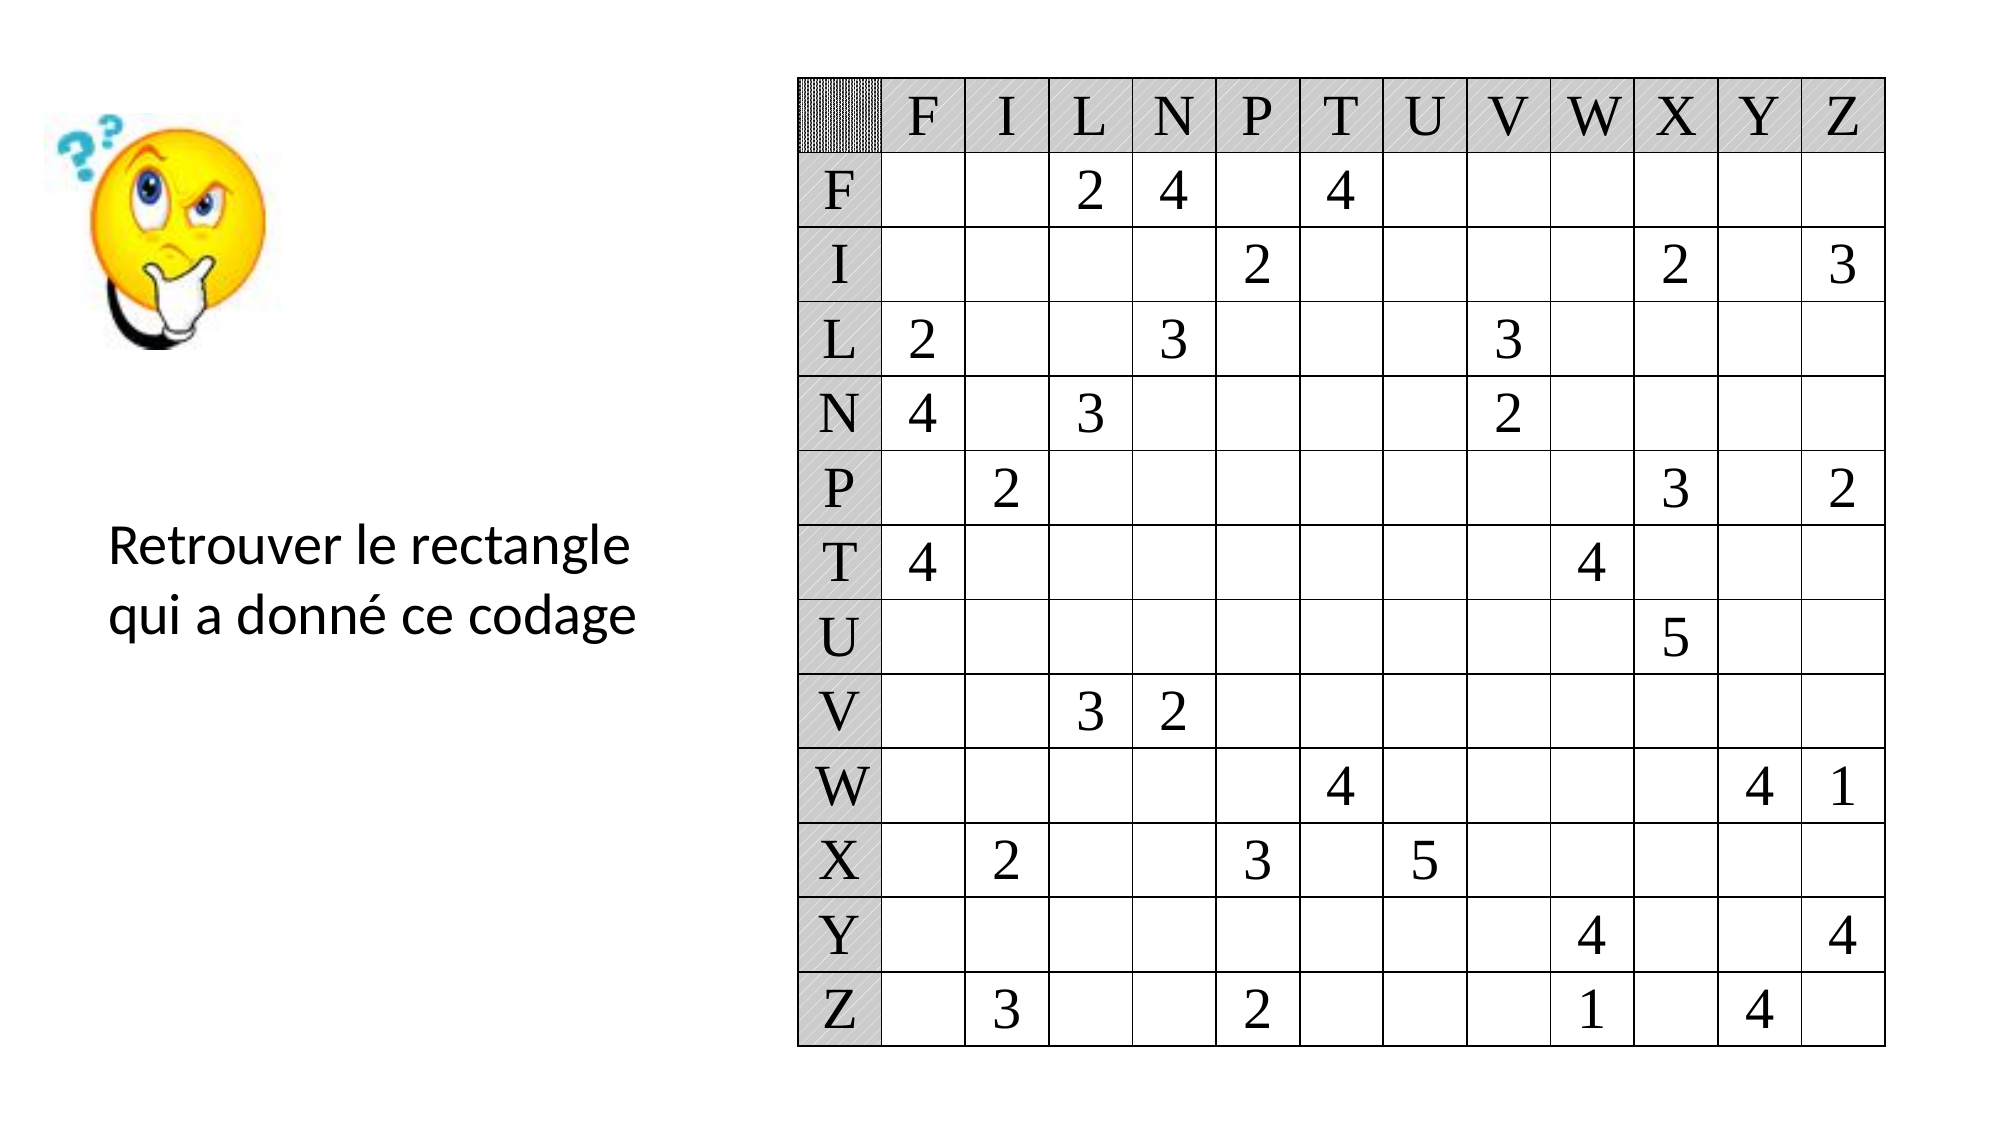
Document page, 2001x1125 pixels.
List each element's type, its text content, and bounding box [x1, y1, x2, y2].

table_cell [1133, 824, 1215, 896]
table_cell 2 [1802, 451, 1884, 524]
table_cell 3 [1050, 675, 1132, 747]
table_cell 2 [882, 302, 964, 375]
table_header I [966, 79, 1048, 152]
table_cell W [799, 749, 881, 822]
table_cell 3 [1050, 377, 1132, 450]
table_cell X [799, 824, 881, 896]
table_cell [1217, 302, 1299, 375]
table_cell [1301, 302, 1382, 375]
table_cell [1133, 526, 1215, 599]
table_cell 2 [966, 824, 1048, 896]
table_cell [882, 228, 964, 301]
table_cell [966, 898, 1048, 971]
table_cell [1384, 600, 1466, 673]
table_cell 4 [1719, 749, 1801, 822]
table_cell [966, 526, 1048, 599]
table_cell [1551, 451, 1633, 524]
table_cell [1635, 675, 1717, 747]
table_cell [1551, 600, 1633, 673]
table_cell V [799, 675, 881, 747]
table_cell [1635, 526, 1717, 599]
table_cell [1635, 302, 1717, 375]
table_cell [1551, 153, 1633, 226]
table_cell 1 [1551, 973, 1633, 1045]
table_cell [966, 749, 1048, 822]
table_cell [882, 675, 964, 747]
table_cell 4 [1133, 153, 1215, 226]
table_cell [1551, 749, 1633, 822]
table_cell [1301, 898, 1382, 971]
table_cell [882, 824, 964, 896]
table_cell [1802, 973, 1884, 1045]
table_cell [882, 451, 964, 524]
table_cell [1384, 377, 1466, 450]
table_cell [1551, 824, 1633, 896]
table_cell [1217, 377, 1299, 450]
table_cell [1217, 675, 1299, 747]
table_cell [1050, 749, 1132, 822]
table_cell [1551, 377, 1633, 450]
table_cell [1301, 377, 1382, 450]
table_cell [1050, 451, 1132, 524]
table_cell [1551, 228, 1633, 301]
table_cell 5 [1635, 600, 1717, 673]
table_cell [1635, 749, 1717, 822]
table_cell [1050, 973, 1132, 1045]
table_cell 3 [1635, 451, 1717, 524]
table_cell [1719, 898, 1801, 971]
table_cell 3 [966, 973, 1048, 1045]
table_cell [1217, 451, 1299, 524]
table_cell [1635, 153, 1717, 226]
table_cell Y [799, 898, 881, 971]
table_cell [1551, 675, 1633, 747]
table_cell 2 [966, 451, 1048, 524]
table_cell [1384, 973, 1466, 1045]
table_cell [1635, 824, 1717, 896]
table_cell [1468, 898, 1550, 971]
table_cell [1384, 228, 1466, 301]
picture [44, 113, 281, 350]
table_cell F [799, 153, 881, 226]
table_cell [1133, 749, 1215, 822]
table_header V [1468, 79, 1550, 152]
table_cell [1719, 526, 1801, 599]
table_cell 2 [1050, 153, 1132, 226]
table_cell [1802, 600, 1884, 673]
table_cell [1719, 451, 1801, 524]
table_cell [1468, 526, 1550, 599]
table_cell [966, 377, 1048, 450]
table_cell [1133, 377, 1215, 450]
table_cell [1719, 377, 1801, 450]
table_cell [1133, 973, 1215, 1045]
table_cell [966, 302, 1048, 375]
table_cell Z [799, 973, 881, 1045]
table_cell 2 [1635, 228, 1717, 301]
table_cell [1468, 675, 1550, 747]
table_cell I [799, 228, 881, 301]
table_cell [1802, 153, 1884, 226]
table_cell U [799, 600, 881, 673]
table_cell [1050, 228, 1132, 301]
table_cell [1133, 228, 1215, 301]
table_cell [1468, 451, 1550, 524]
table_cell [1719, 600, 1801, 673]
table_header Z [1802, 79, 1884, 152]
table_cell [1719, 824, 1801, 896]
table_cell [1551, 302, 1633, 375]
table_cell [882, 898, 964, 971]
table_cell [966, 228, 1048, 301]
table_cell [1217, 898, 1299, 971]
table_cell [1802, 675, 1884, 747]
table_cell [1719, 675, 1801, 747]
table_cell [1468, 153, 1550, 226]
table_cell [1217, 526, 1299, 599]
table_cell [1050, 898, 1132, 971]
table_cell 1 [1802, 749, 1884, 822]
table_cell [882, 749, 964, 822]
table_cell 2 [1468, 377, 1550, 450]
table_cell [882, 153, 964, 226]
table_cell 4 [1551, 526, 1633, 599]
table_header P [1217, 79, 1299, 152]
table_cell [882, 600, 964, 673]
text_box Retrouver le rectangle qui a donné ce codage [93, 498, 690, 654]
table_cell [1133, 600, 1215, 673]
table_cell [1384, 675, 1466, 747]
table_cell [1050, 600, 1132, 673]
table_cell [1301, 675, 1382, 747]
table_cell 4 [882, 377, 964, 450]
table_header T [1301, 79, 1382, 152]
table_cell 4 [1301, 749, 1382, 822]
table_cell [1635, 973, 1717, 1045]
table_cell [1301, 973, 1382, 1045]
table_cell [1217, 600, 1299, 673]
table_header [799, 79, 881, 152]
table_cell 4 [1551, 898, 1633, 971]
table_header N [1133, 79, 1215, 152]
table_cell [1133, 451, 1215, 524]
table_cell [1050, 302, 1132, 375]
table_cell [1133, 898, 1215, 971]
table_cell [1719, 228, 1801, 301]
table_cell [1384, 749, 1466, 822]
table_cell L [799, 302, 881, 375]
table_cell [1050, 526, 1132, 599]
table_cell [882, 973, 964, 1045]
table_cell [1301, 600, 1382, 673]
table_cell [1301, 526, 1382, 599]
table_cell [1301, 451, 1382, 524]
table_cell 4 [882, 526, 964, 599]
table_cell [1301, 824, 1382, 896]
table_cell [1301, 228, 1382, 301]
table_cell [1384, 302, 1466, 375]
table_header U [1384, 79, 1466, 152]
table_cell 3 [1468, 302, 1550, 375]
table_cell [1635, 898, 1717, 971]
table_header X [1635, 79, 1717, 152]
table_cell [1468, 600, 1550, 673]
table_header W [1551, 79, 1633, 152]
table_cell [1384, 451, 1466, 524]
table_cell [1802, 526, 1884, 599]
table_cell [1802, 377, 1884, 450]
table_cell N [799, 377, 881, 450]
table_cell 3 [1217, 824, 1299, 896]
table_cell 4 [1719, 973, 1801, 1045]
table_cell [1384, 153, 1466, 226]
table_cell 4 [1802, 898, 1884, 971]
table_cell 4 [1301, 153, 1382, 226]
table_cell [1802, 302, 1884, 375]
table_cell [1468, 824, 1550, 896]
table_header Y [1719, 79, 1801, 152]
table_cell 5 [1384, 824, 1466, 896]
table_cell 2 [1217, 973, 1299, 1045]
table_cell [1802, 824, 1884, 896]
table_header L [1050, 79, 1132, 152]
table_cell T [799, 526, 881, 599]
table_cell 3 [1133, 302, 1215, 375]
table_cell 2 [1133, 675, 1215, 747]
table_cell [966, 675, 1048, 747]
table_cell [966, 600, 1048, 673]
table_cell [1468, 228, 1550, 301]
table_cell P [799, 451, 881, 524]
table_cell [1719, 153, 1801, 226]
table_cell [1217, 153, 1299, 226]
table_cell [1217, 749, 1299, 822]
table_cell [1719, 302, 1801, 375]
table_cell [1050, 824, 1132, 896]
table_cell [1635, 377, 1717, 450]
table_cell [1468, 973, 1550, 1045]
table_cell [1384, 526, 1466, 599]
table_cell [966, 153, 1048, 226]
table_cell [1468, 749, 1550, 822]
table_cell 2 [1217, 228, 1299, 301]
table_cell [1384, 898, 1466, 971]
table_cell 3 [1802, 228, 1884, 301]
table_header F [882, 79, 964, 152]
